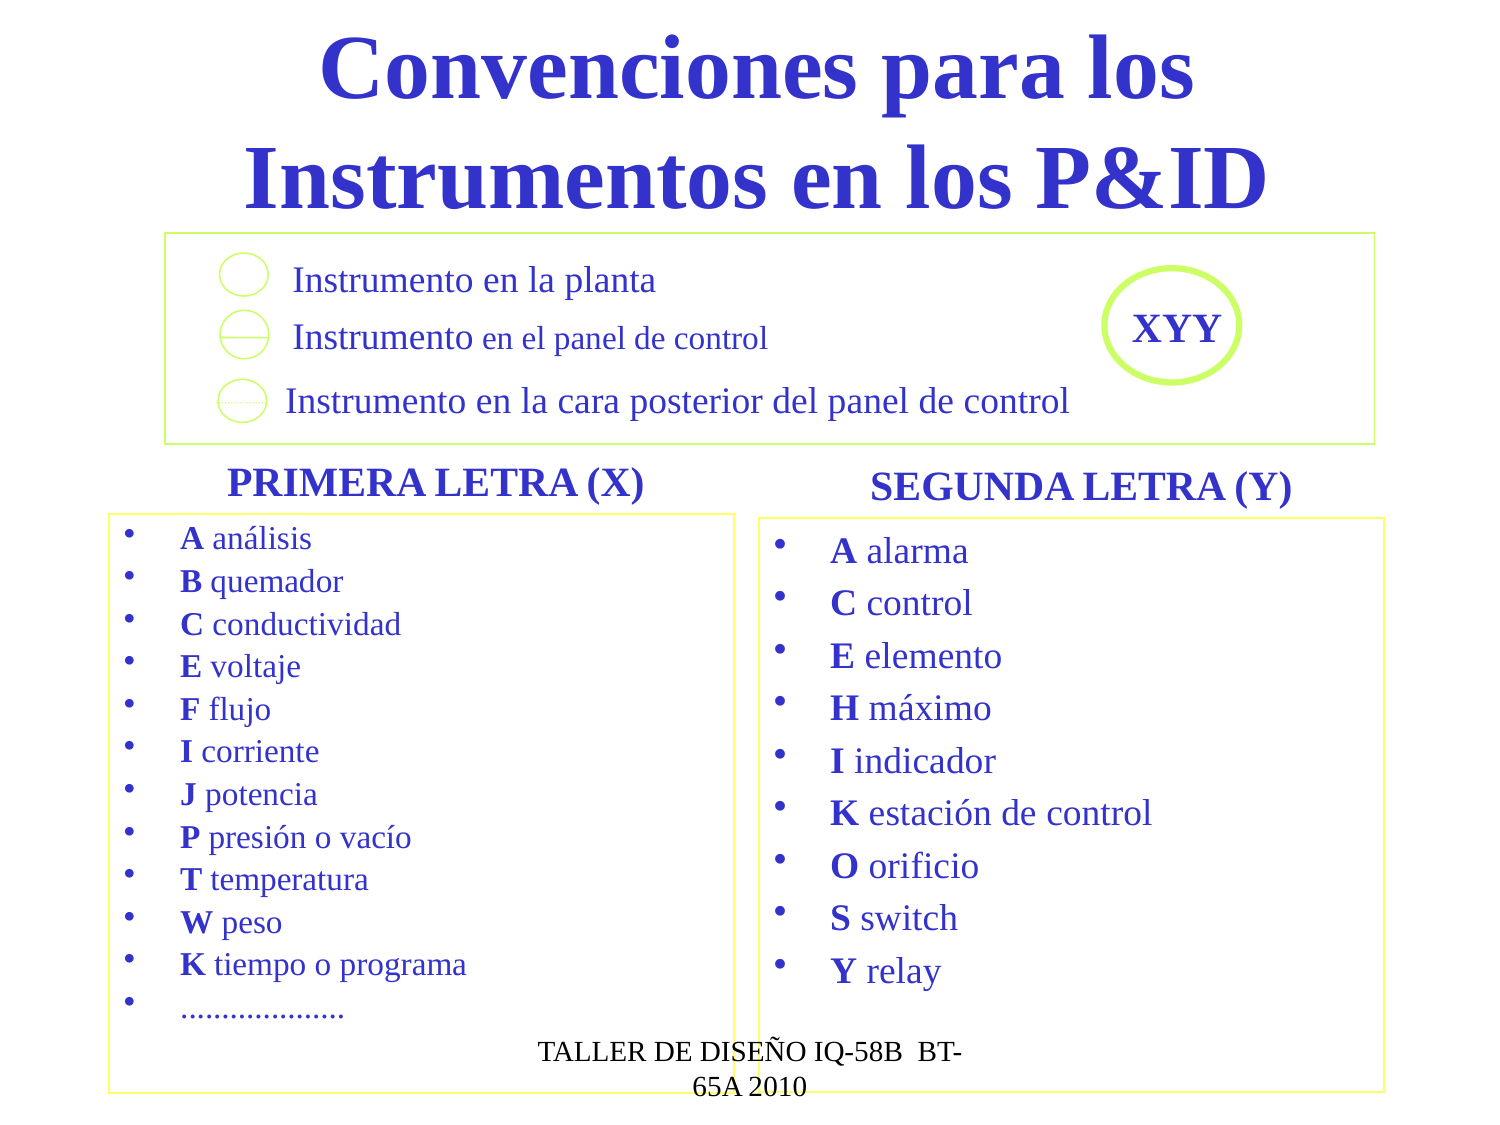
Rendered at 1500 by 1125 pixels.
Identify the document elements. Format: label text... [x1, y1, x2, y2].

text_box [1104, 268, 1228, 383]
text_box SEGUNDA LETRA (Y) [855, 451, 1308, 517]
footer TALLER DE DISEÑO IQ-58B BT-65A 2010 [512, 1024, 988, 1101]
text_box [219, 253, 269, 297]
text_box [164, 232, 1375, 445]
title Convenciones para los Instrumentos en los P&ID [119, 22, 1396, 211]
text_box Instrumento en el panel de control [277, 304, 784, 365]
text_box Instrumento en la planta [277, 247, 672, 304]
list A alarma C control E elemento H máximo I indicador K estación de control O orificio S switch Y relay [758, 517, 1385, 1093]
text_box Instrumento en la cara posterior del panel de control [270, 368, 1087, 429]
text_box [220, 310, 269, 337]
list A análisis B quemador C conductividad E voltaje F flujo I corriente J potencia P presión o vacío T temperatura W peso K tiempo o programa .................... [108, 513, 735, 1094]
text_box [217, 379, 267, 423]
text_box [220, 338, 269, 359]
text_box XYY [1117, 293, 1238, 358]
text_box PRIMERA LETRA (X) [212, 447, 660, 513]
